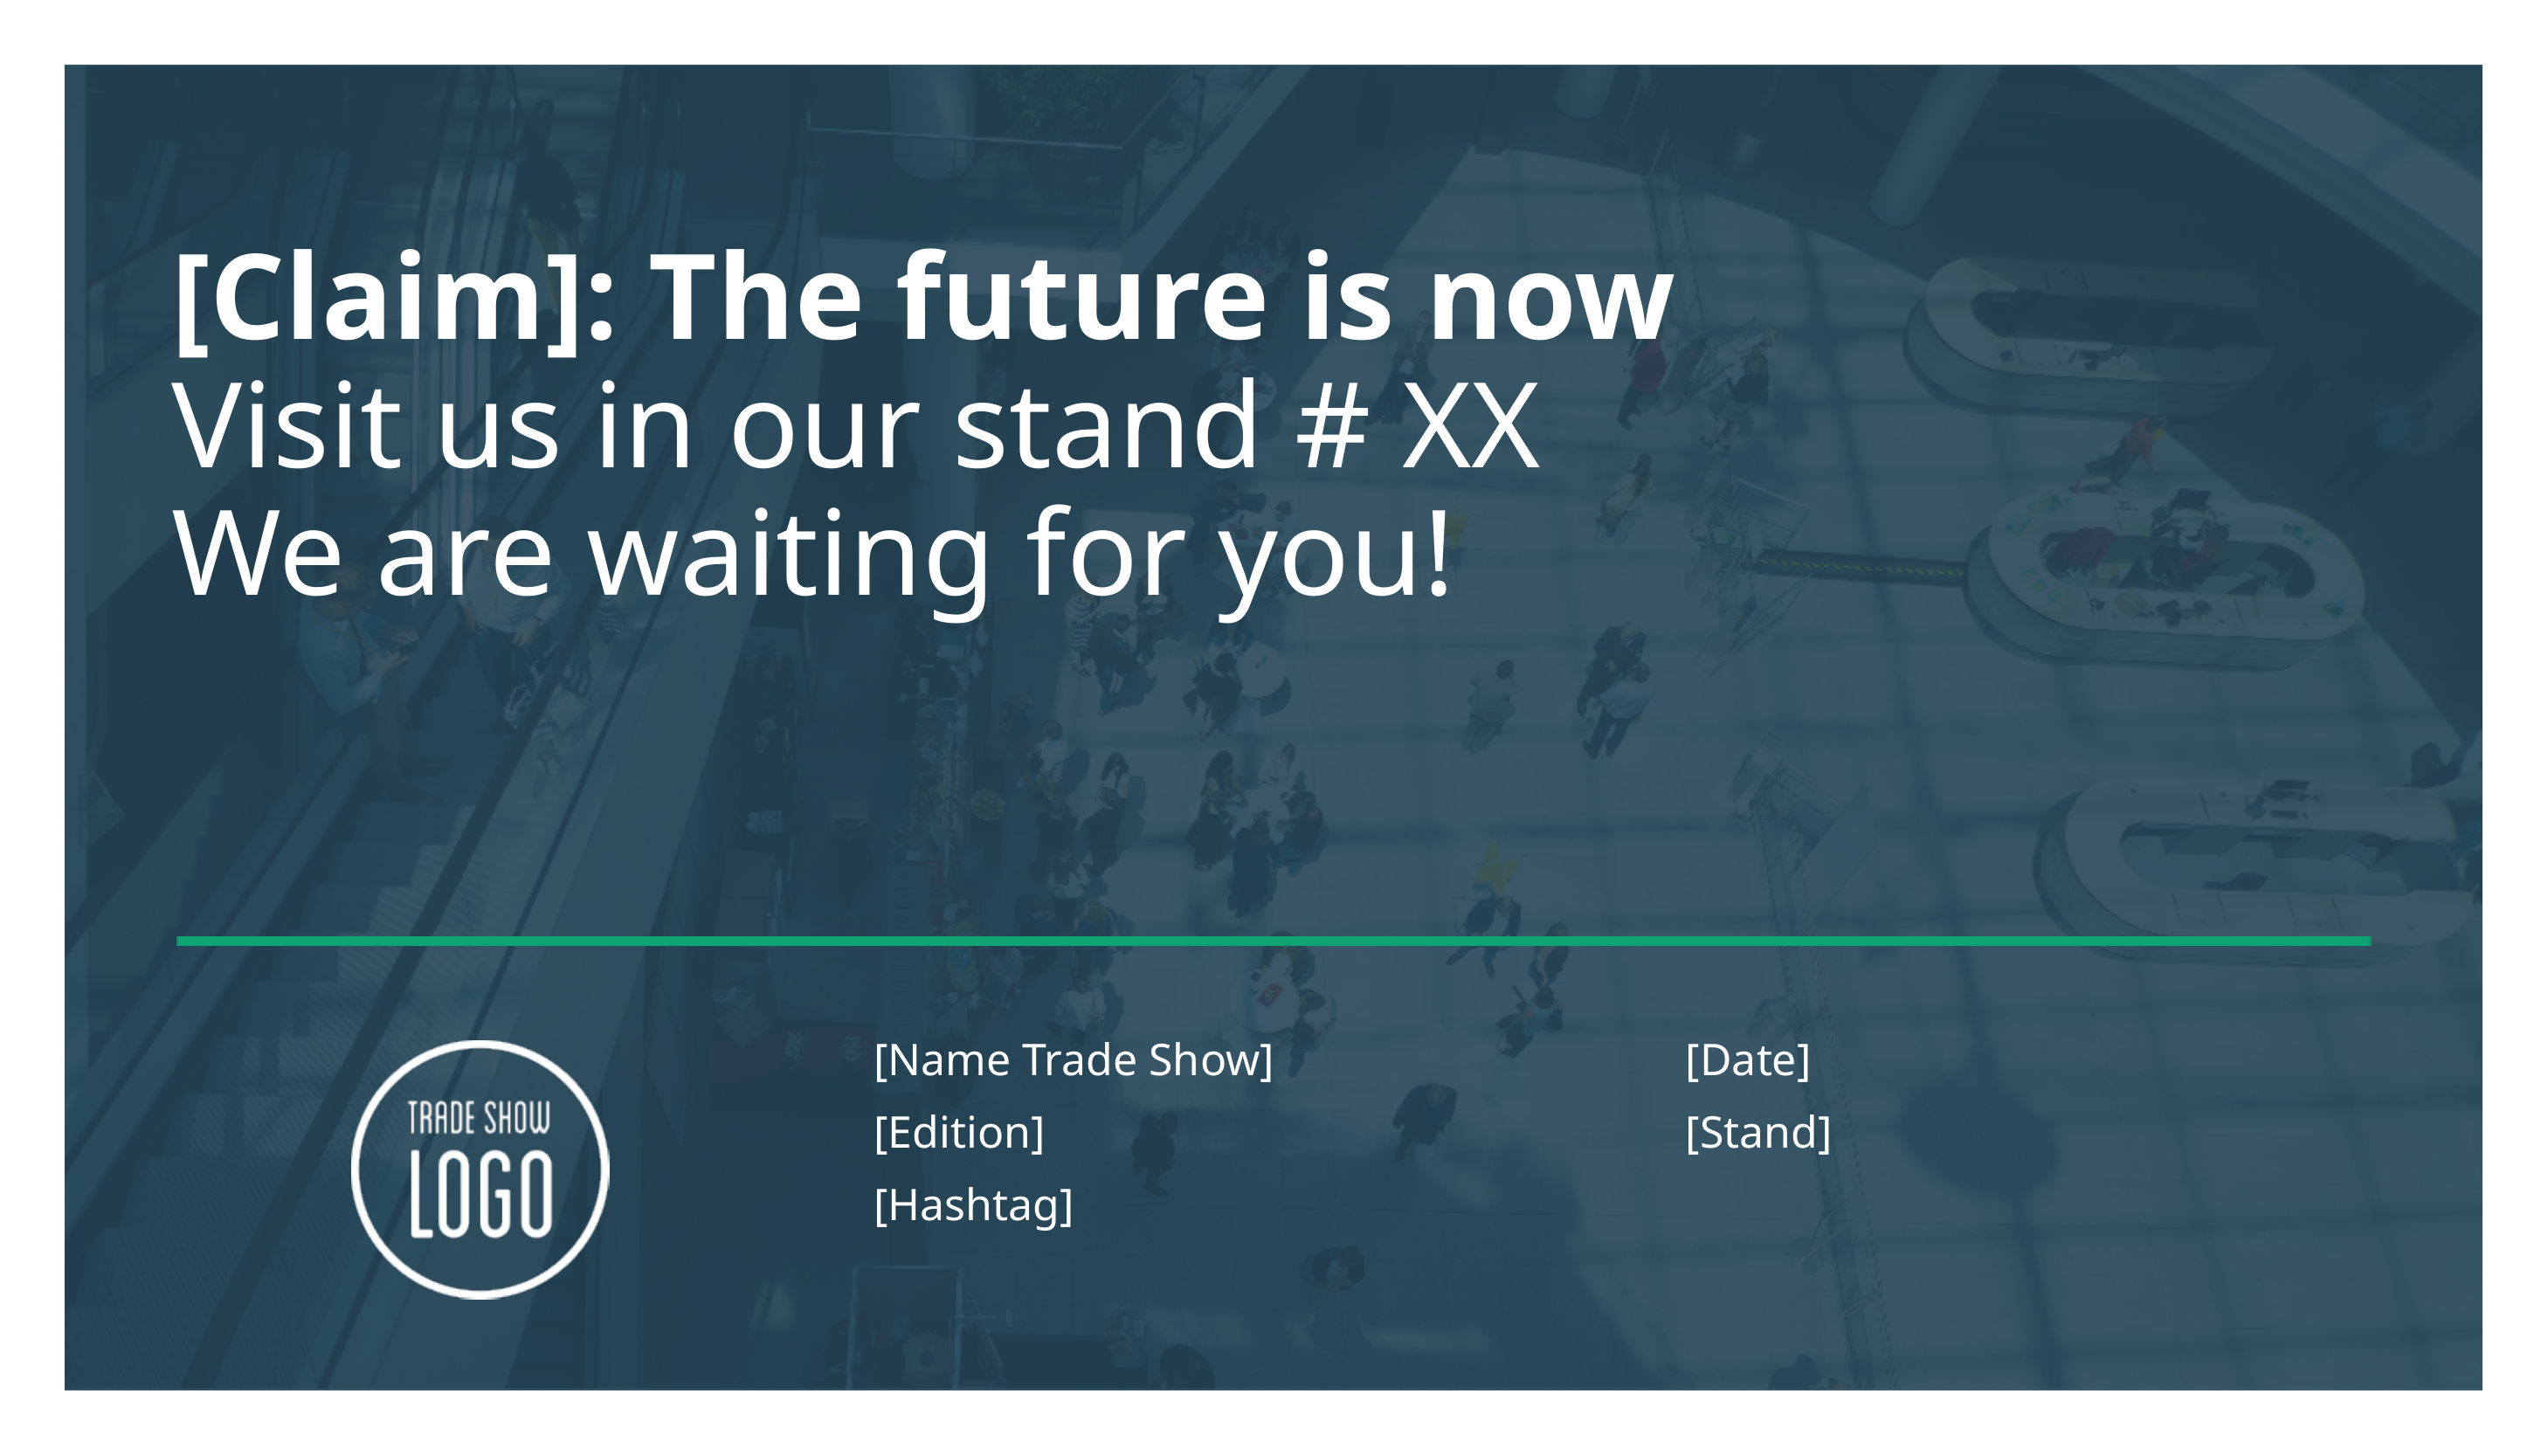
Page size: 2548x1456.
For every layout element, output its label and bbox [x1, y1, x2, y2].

picture [65, 65, 2482, 1390]
